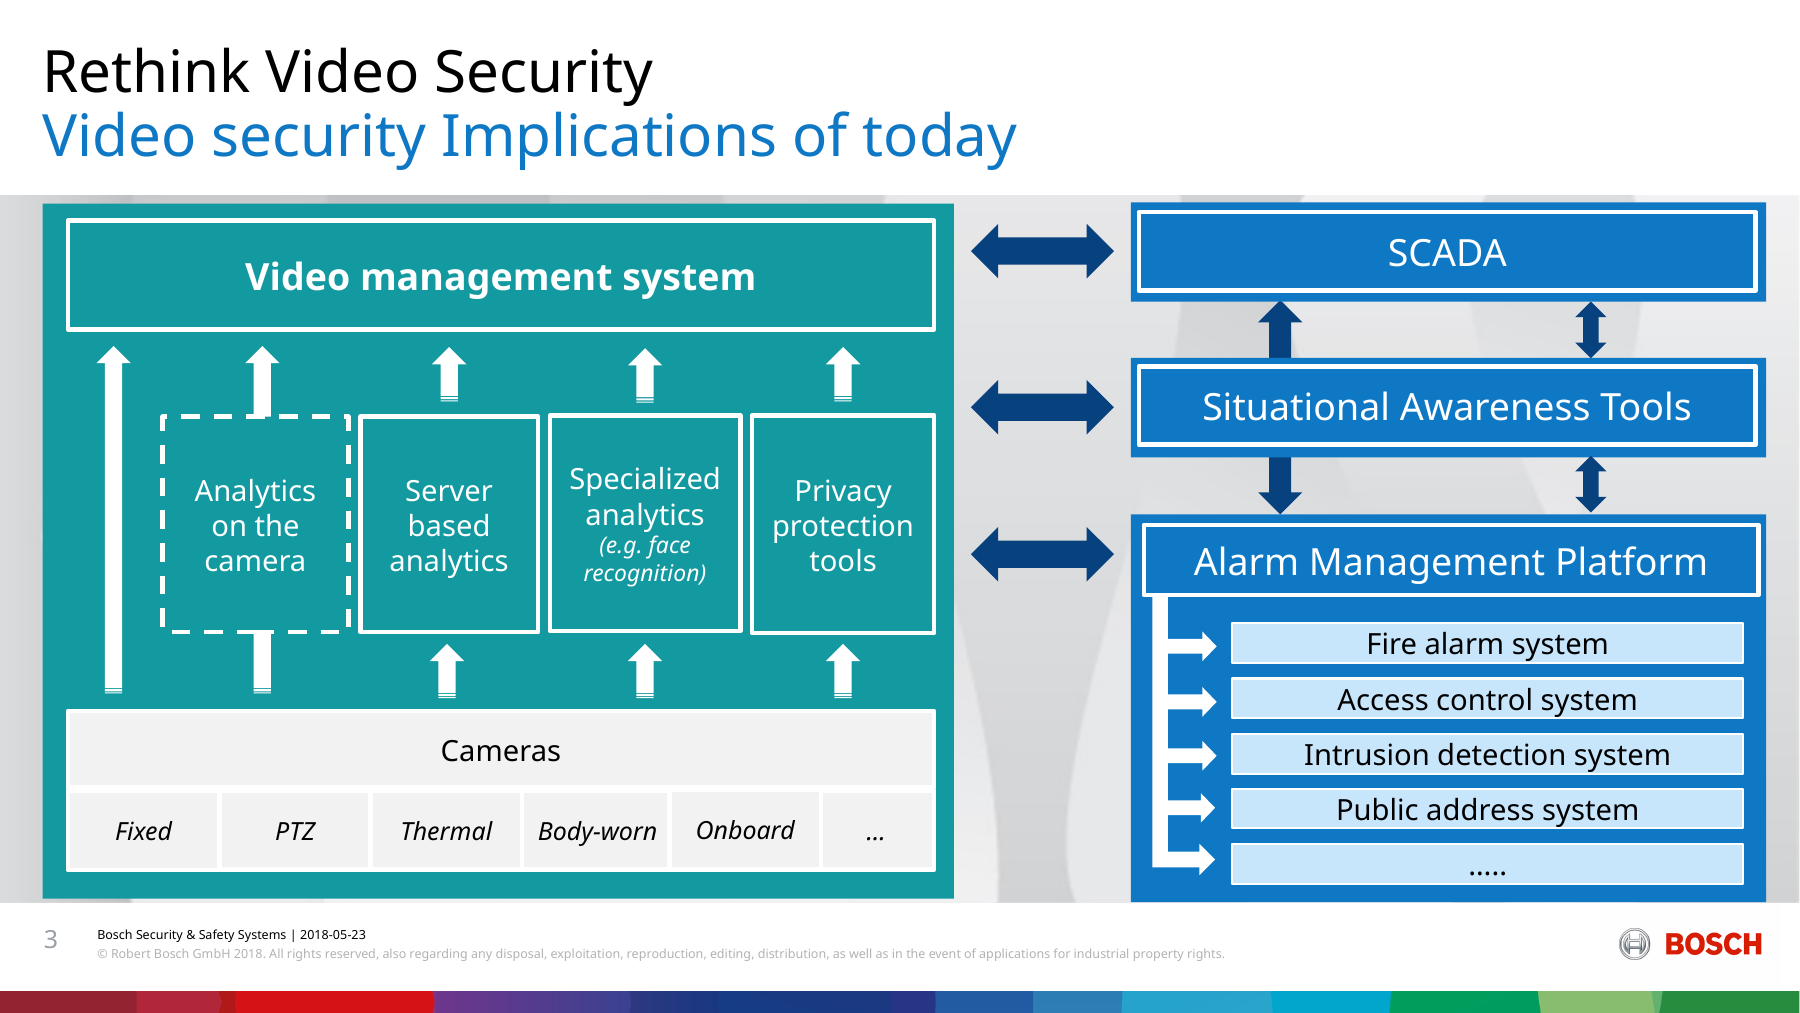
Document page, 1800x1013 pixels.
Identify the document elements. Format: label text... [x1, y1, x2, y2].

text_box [1130, 514, 1767, 903]
picture [1390, 991, 1800, 1013]
title Video security Implications of today [42, 106, 1758, 170]
text_box © Robert Bosch GmbH 2018. All rights reserved, also regarding any disposal, exploitation, reproduction, editing, distribution, as well as in the event of applications for industrial property rights. [97, 944, 1599, 980]
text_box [1130, 357, 1767, 458]
text_box Bosch Security & Safety Systems | 2018-05-23 [97, 925, 1599, 944]
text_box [42, 203, 955, 899]
text_box 3 [43, 923, 92, 991]
picture [0, 991, 1272, 1013]
text_box Rethink Video Security [42, 42, 1758, 106]
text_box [1130, 202, 1767, 302]
picture [0, 195, 1800, 903]
